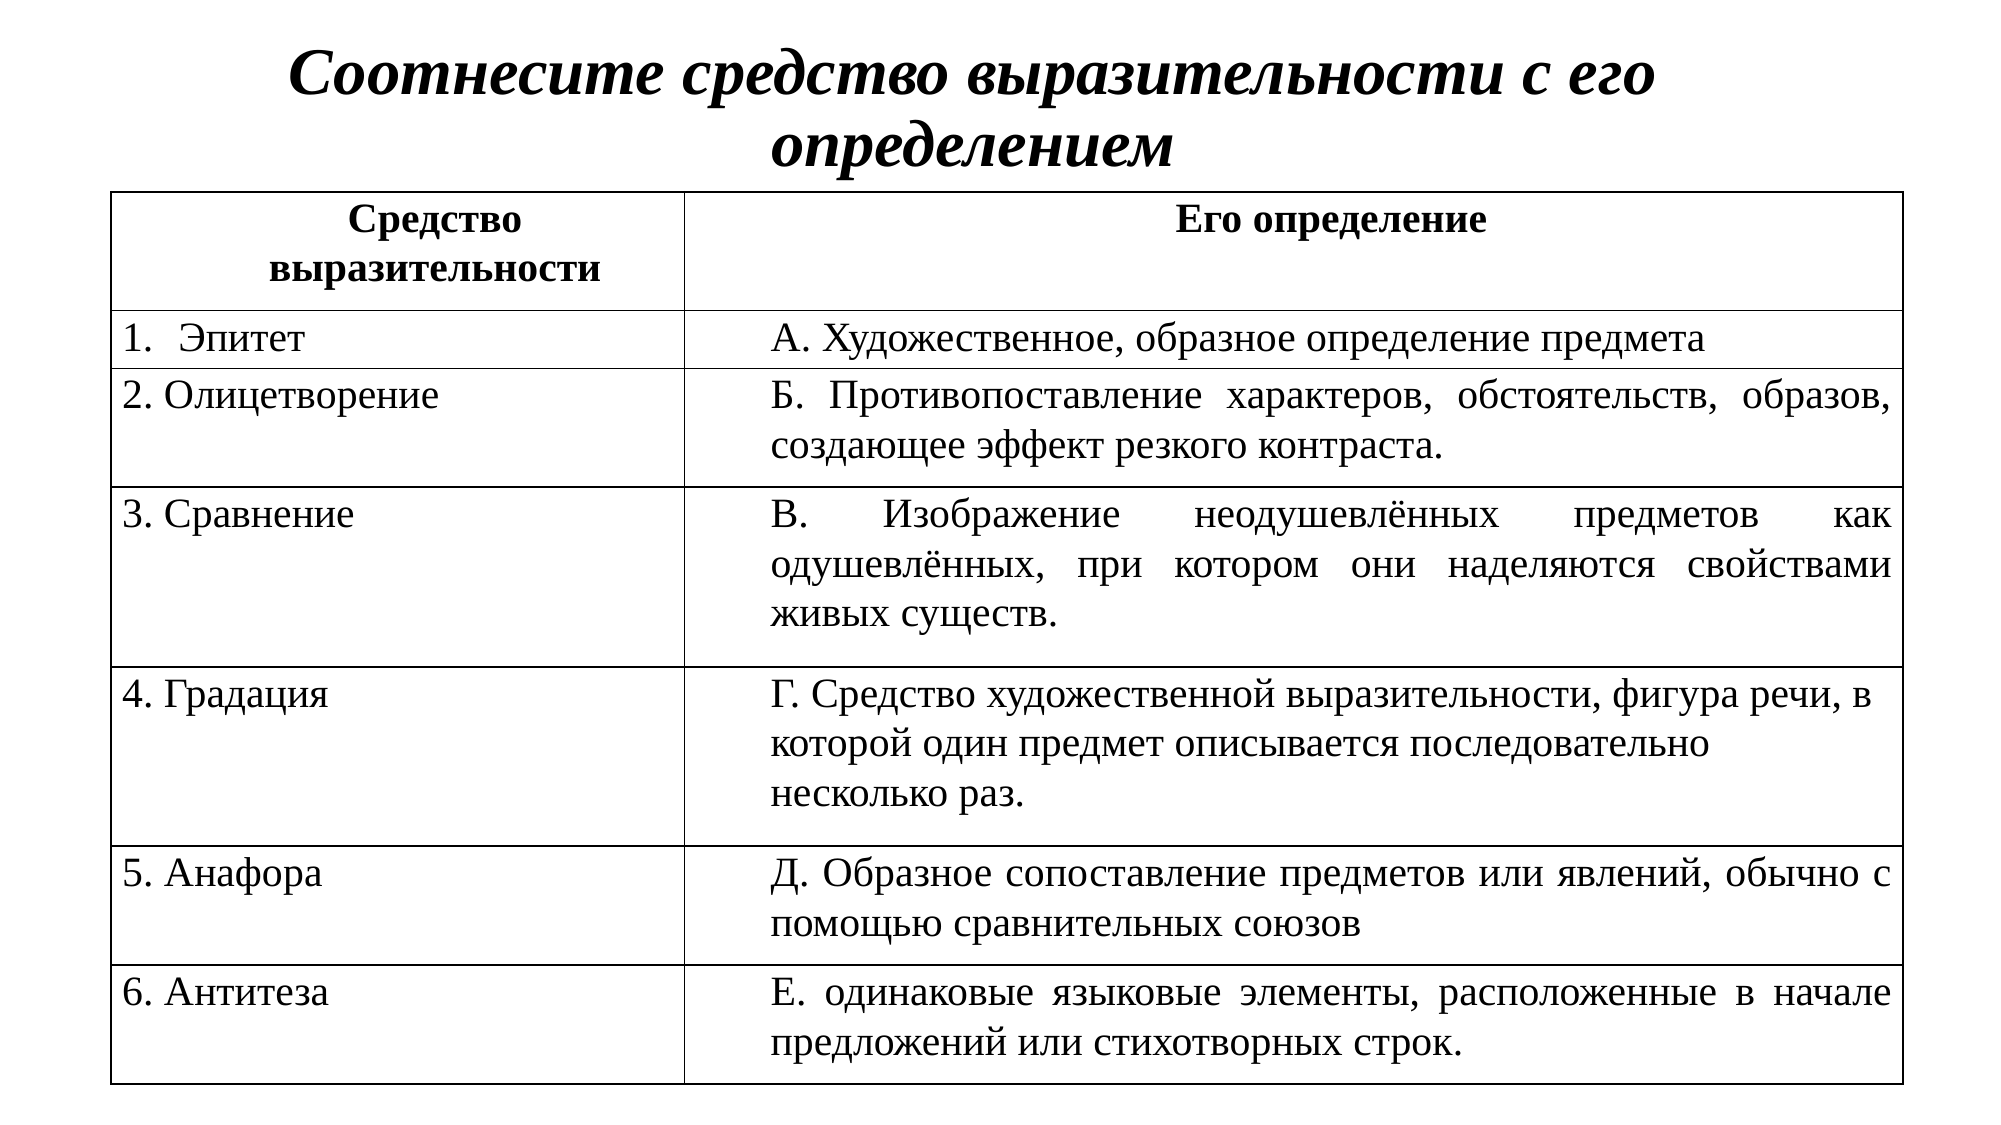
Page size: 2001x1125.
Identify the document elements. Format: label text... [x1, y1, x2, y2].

table_cell В. Изображение неодушевлённых предметов как одушевлённых, при котором они наделяются свойствами живых существ. [685, 488, 1902, 666]
table_header Средство выразительности [112, 193, 684, 310]
table_cell Г. Средство художественной выразительности, фигура речи, в которой один предмет описывается последовательно несколько раз. [685, 668, 1902, 845]
table_cell 3. Сравнение [112, 488, 684, 666]
table_cell 5. Анафора [112, 847, 684, 964]
table_cell 2. Олицетворение [112, 369, 684, 486]
title Соотнесите средство выразительности с его определением [110, 0, 1836, 191]
table_cell 6. Антитеза [112, 966, 684, 1083]
table_cell Б. Противопоставление характеров, обстоятельств, образов, создающее эффект резкого контраста. [685, 369, 1902, 486]
table_cell Эпитет [112, 311, 684, 368]
table_cell 4. Градация [112, 668, 684, 845]
table_cell Е. одинаковые языковые элементы, расположенные в начале предложений или стихотворных строк. [685, 966, 1902, 1083]
table_cell Д. Образное сопоставление предметов или явлений, обычно с помощью сравнительных союзов [685, 847, 1902, 964]
table_header Его определение [685, 193, 1902, 310]
table_cell А. Художественное, образное определение предмета [685, 311, 1902, 368]
